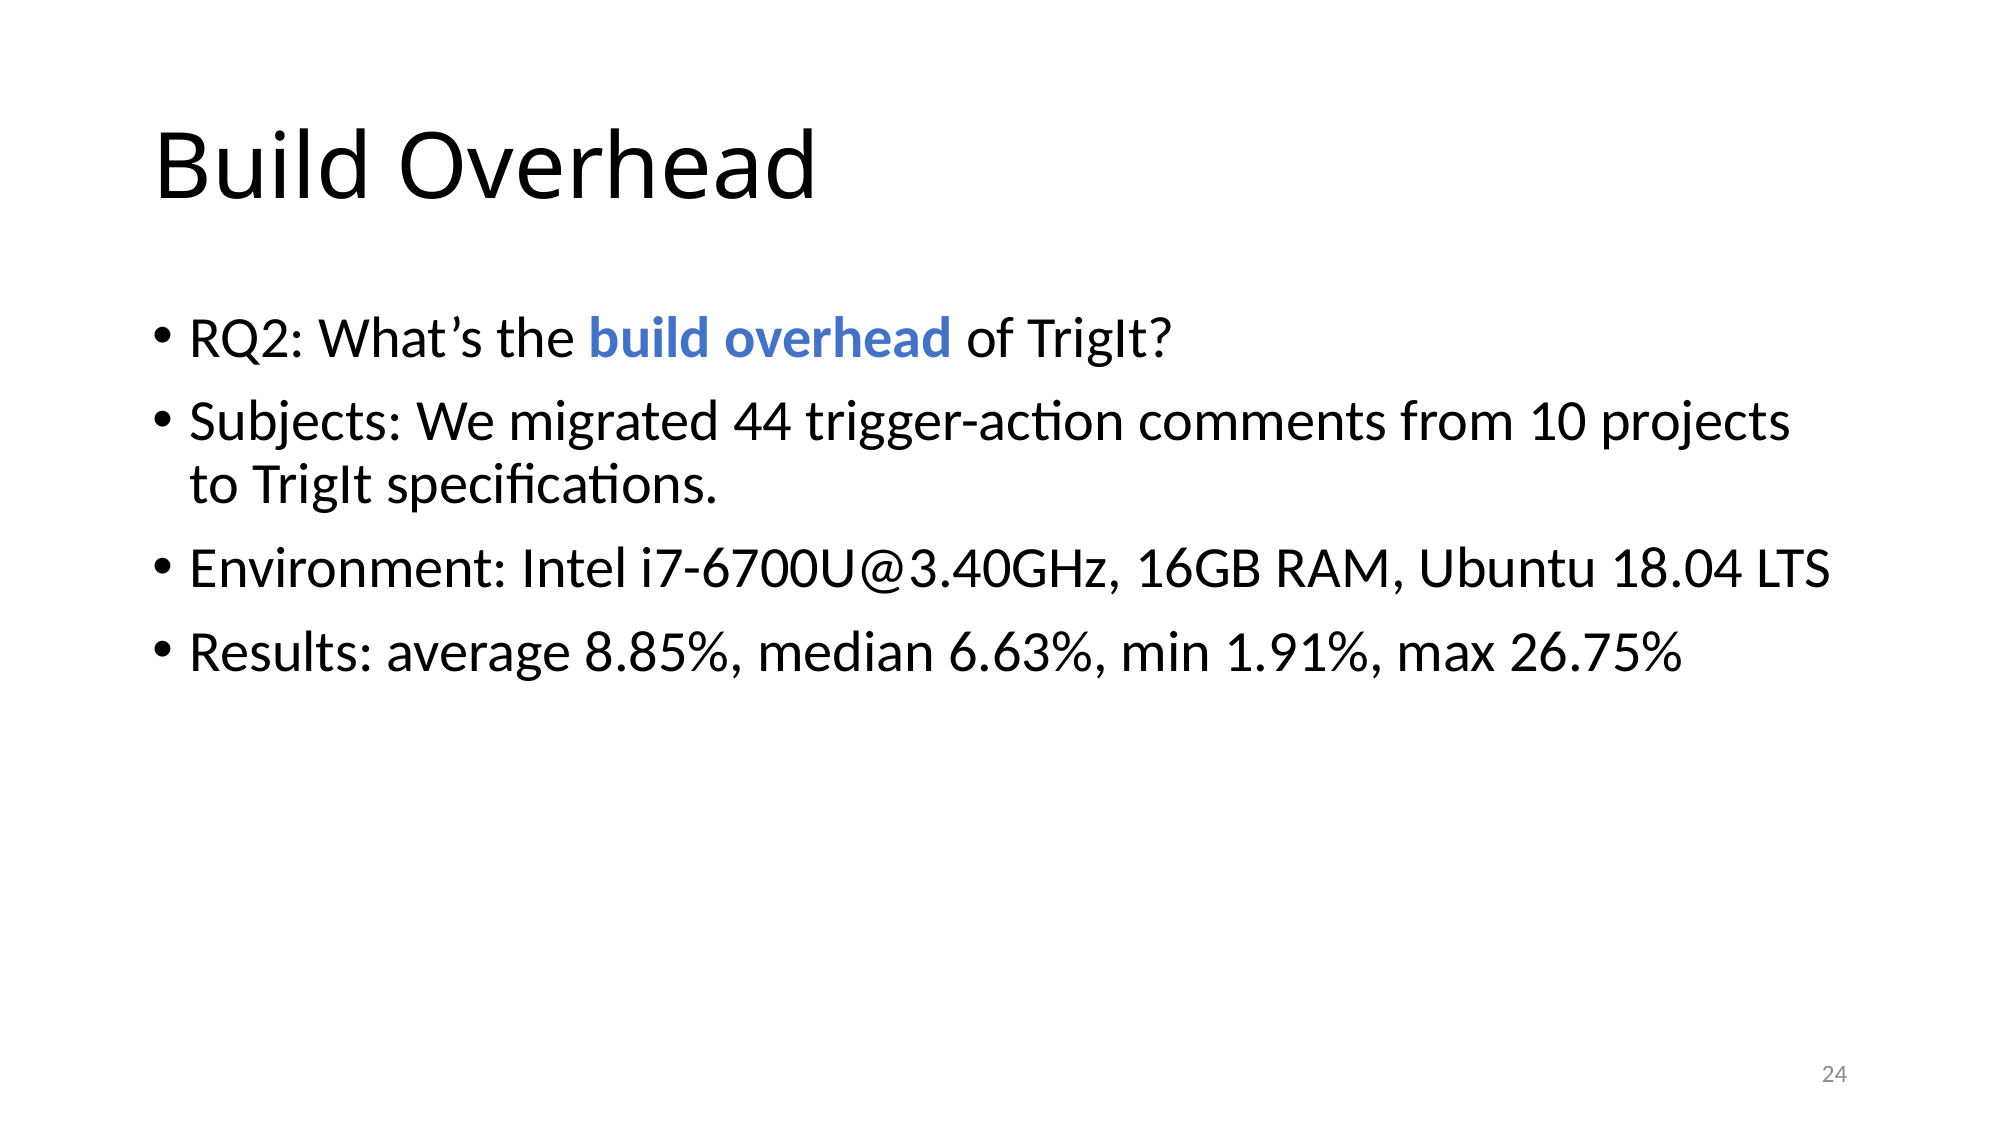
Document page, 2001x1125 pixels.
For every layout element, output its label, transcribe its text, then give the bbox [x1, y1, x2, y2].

slide_number 24 [1412, 1042, 1863, 1103]
list RQ2: What’s the build overhead of TrigIt? Subjects: We migrated 44 trigger-action comments from 10 projects to TrigIt specifications. Environment: Intel i7-6700U@3.40GHz, 16GB RAM, Ubuntu 18.04 LTS Results: average 8.85%, median 6.63%, min 1.91%, max 26.75% [137, 299, 1863, 1014]
title Build Overhead [137, 59, 1863, 278]
